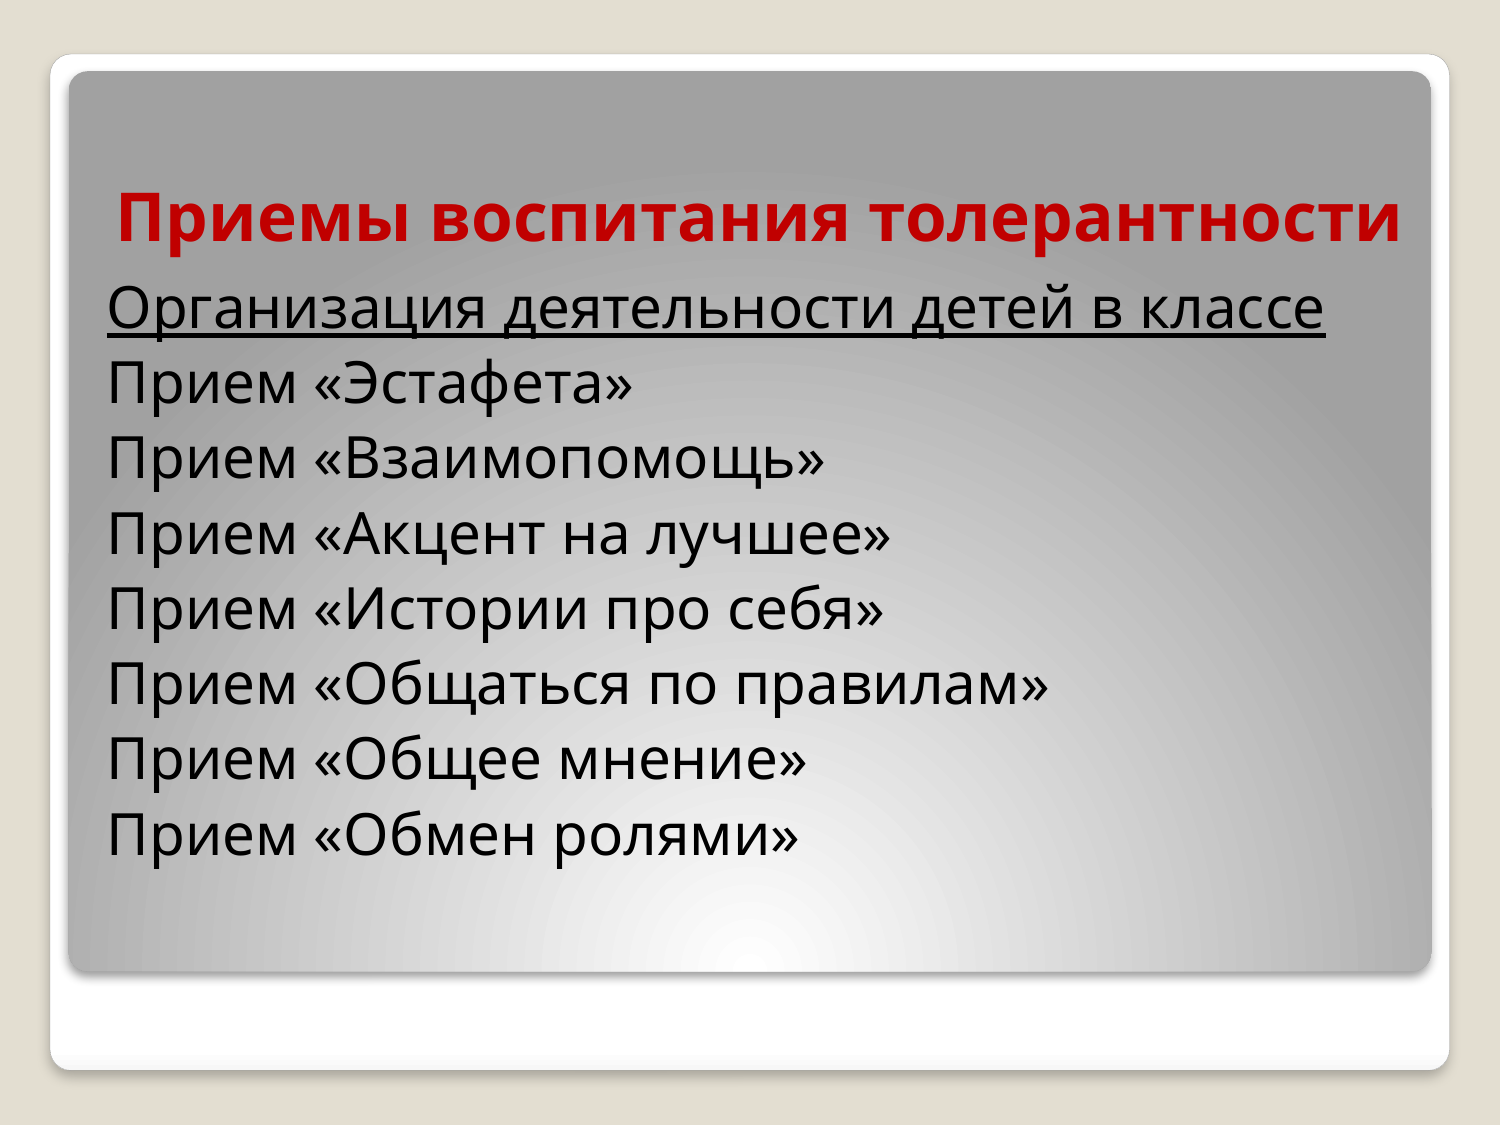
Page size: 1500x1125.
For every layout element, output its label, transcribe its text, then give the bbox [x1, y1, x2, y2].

title Приемы воспитания толерантности [88, 90, 1431, 263]
list Организация деятельности детей в классе Прием «Эстафета» Прием «Взаимопомощь» Прием «Акцент на лучшее» Прием «Истории про себя» Прием «Общаться по правилам» Прием «Общее мнение» Прием «Обмен ролями» [76, 255, 1420, 943]
